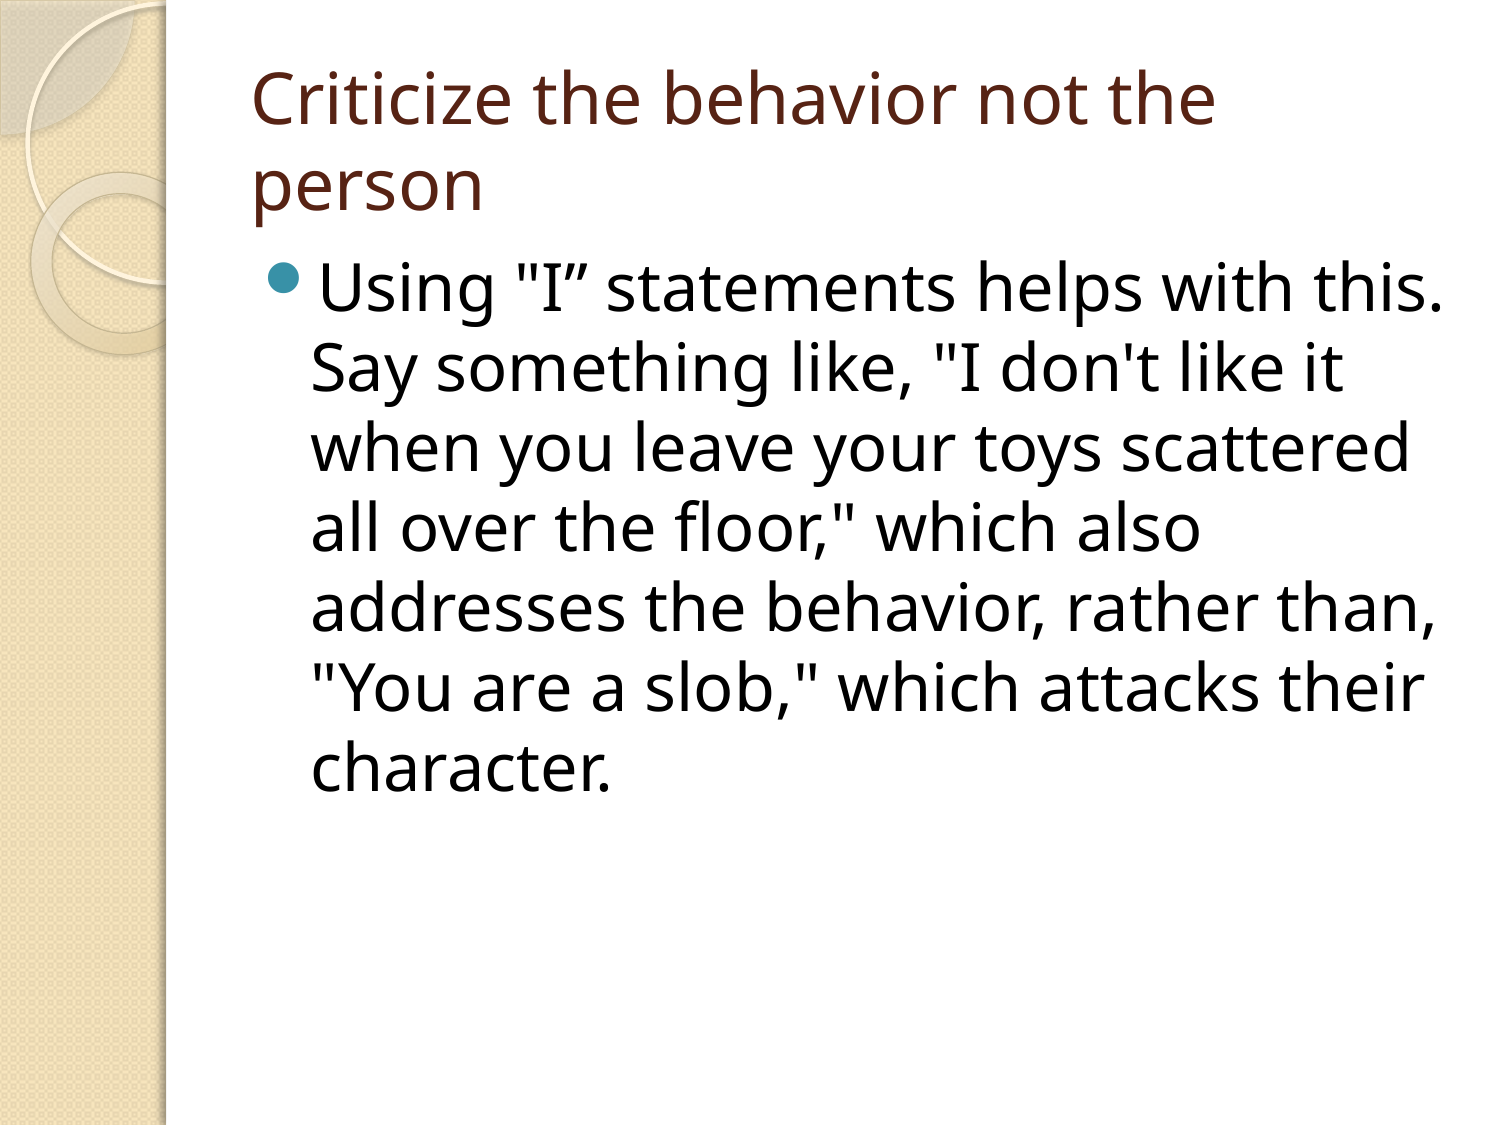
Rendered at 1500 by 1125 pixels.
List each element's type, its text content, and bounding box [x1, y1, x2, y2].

title Criticize the behavior not the person [235, 45, 1466, 233]
list Using "I” statements helps with this. Say something like, "I don't like it when you leave your toys scattered all over the floor," which also addresses the behavior, rather than, "You are a slob," which attacks their character. [235, 237, 1466, 1025]
